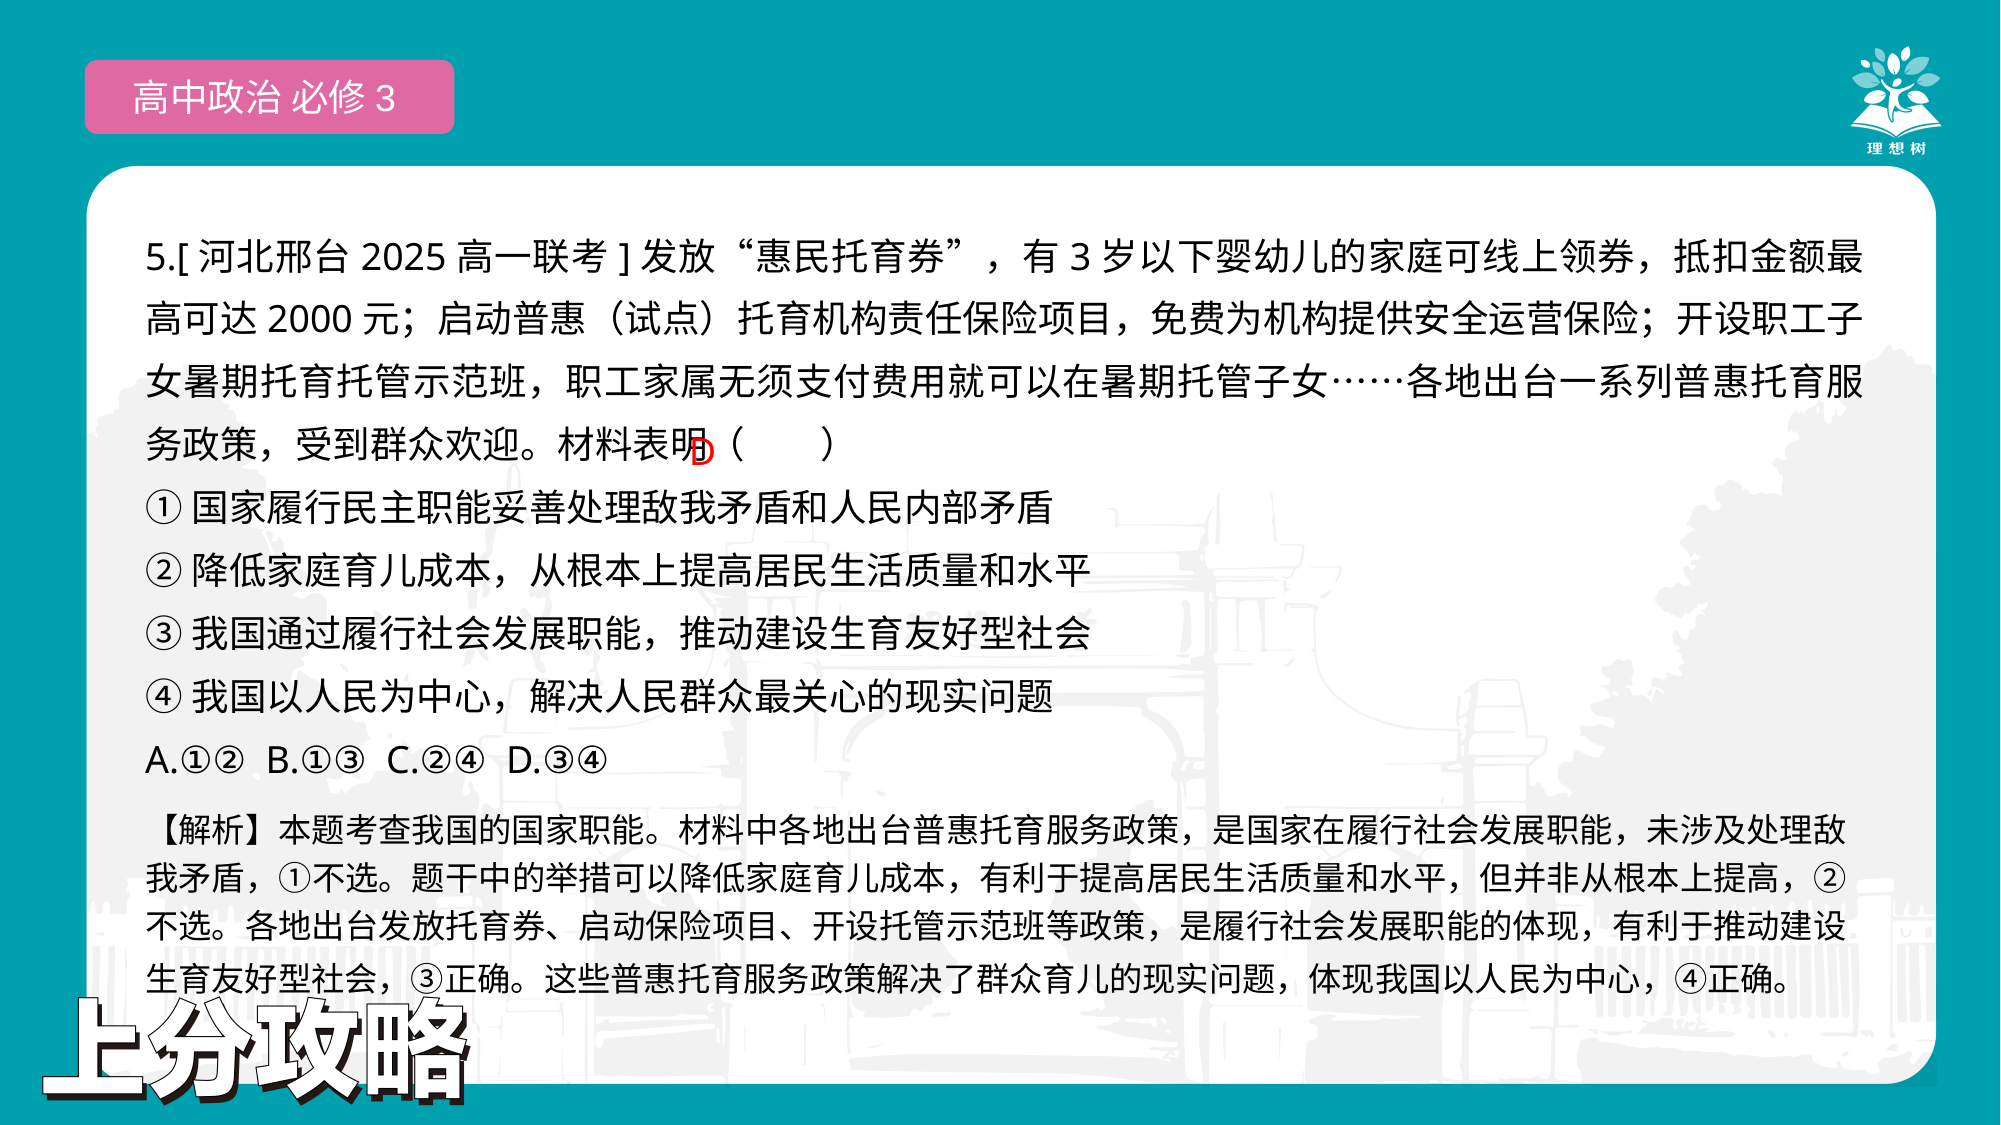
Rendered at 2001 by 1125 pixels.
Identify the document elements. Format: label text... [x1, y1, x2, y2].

text_box D [664, 397, 782, 480]
text_box 高中政治 必修3 [83, 58, 456, 135]
text_box 5.[河北邢台2025高一联考]发放“惠民托育券”，有3岁以下婴幼儿的家庭可线上领券，抵扣金额最高可达2000元；启动普惠（试点）托育机构责任保险项目，免费为机构提供安全运营保险；开设职工子女暑期托育托管示范班，职工家属无须支付费用就可以在暑期托管子女……各地出台一系列普惠托育服务政策，受到群众欢迎。材料表明（ ） ①国家履行民主职能妥善处理敌我矛盾和人民内部矛盾 ②降低家庭育儿成本，从根本上提高居民生活质量和水平 ③我国通过履行社会发展职能，推动建设生育友好型社会 ④我国以人民为中心，解决人民群众最关心的现实问题 A.①② B.①③ C.②④ D.③④ [130, 207, 1880, 789]
text_box 【解析】本题考查我国的国家职能。材料中各地出台普惠托育服务政策，是国家在履行社会发展职能，未涉及处理敌我矛盾，①不选。题干中的举措可以降低家庭育儿成本，有利于提高居民生活质量和水平，但并非从根本上提高，②不选。各地出台发放托育券、启动保险项目、开设托管示范班等政策，是履行社会发展职能的体现，有利于推动建设生育友好型社会，③正确。这些普惠托育服务政策解决了群众育儿的现实问题，体现我国以人民为中心，④正确。 [130, 793, 1862, 1007]
picture [0, 0, 2001, 1125]
